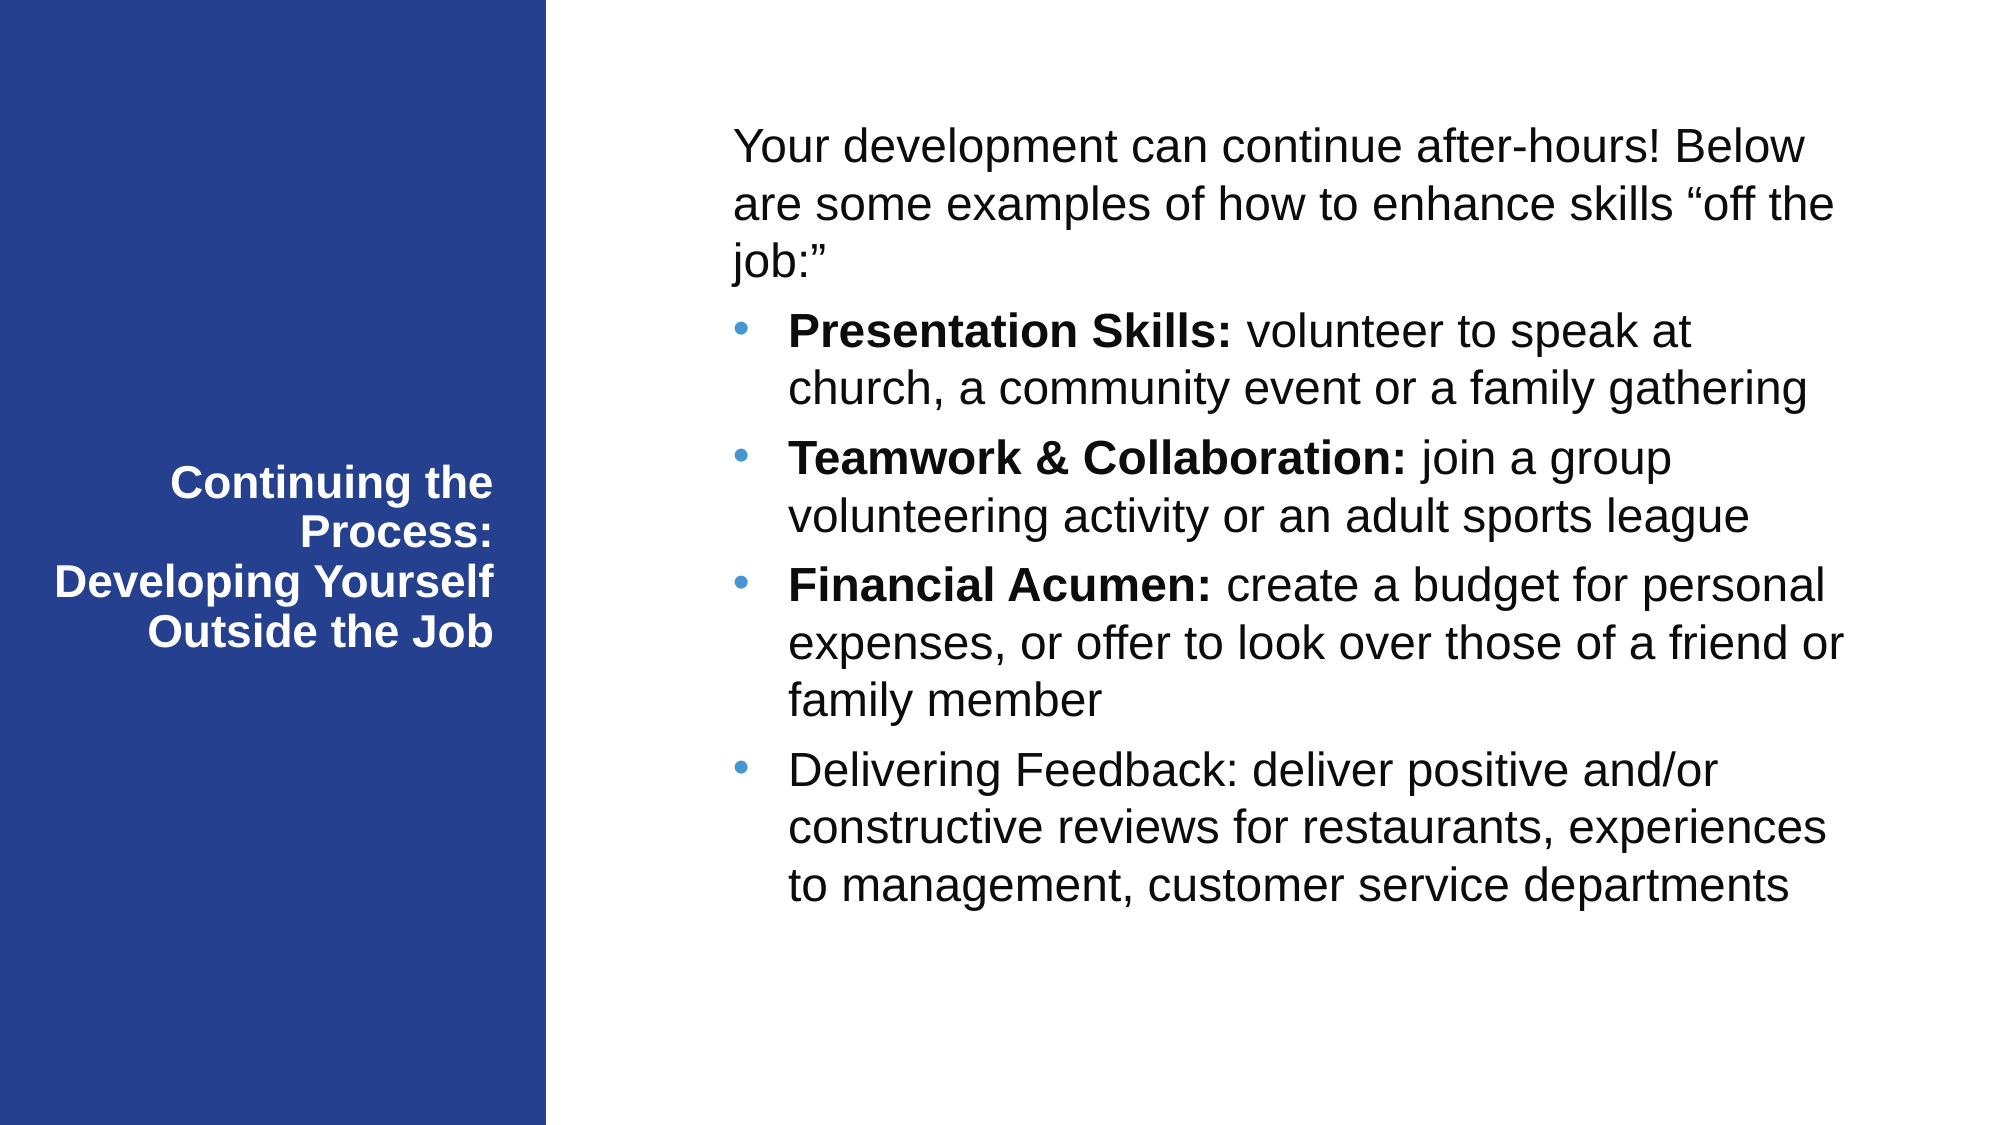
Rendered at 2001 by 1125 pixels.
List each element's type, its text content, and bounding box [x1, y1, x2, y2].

title Continuing the Process: Developing Yourself Outside the Job [37, 448, 509, 667]
list Your development can continue after-hours! Below are some examples of how to enhance skills “off the job:” Presentation Skills: volunteer to speak at church, a community event or a family gathering Teamwork & Collaboration: join a group volunteering activity or an adult sports league Financial Acumen: create a budget for personal expenses, or offer to look over those of a friend or family member Delivering Feedback: deliver positive and/or constructive reviews for restaurants, experiences to management, customer service departments [701, 107, 1866, 1009]
